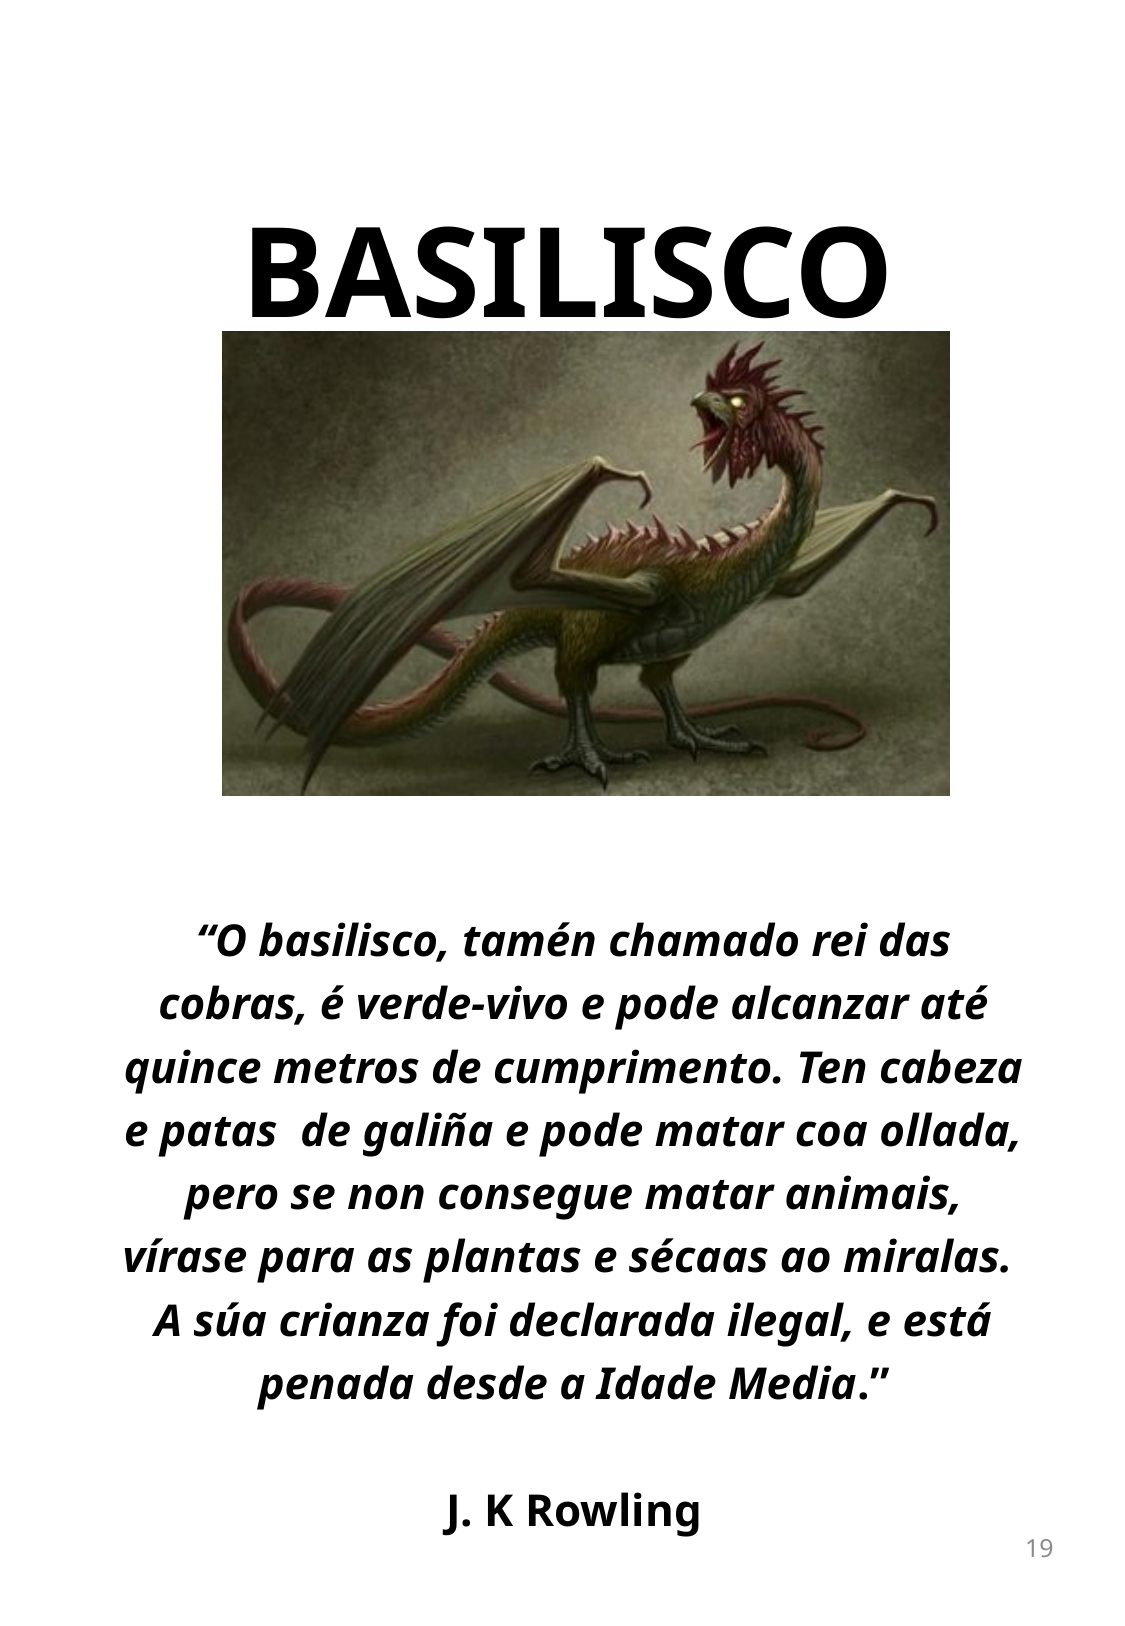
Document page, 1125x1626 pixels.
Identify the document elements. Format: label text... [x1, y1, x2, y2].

slide_number 19 [806, 1506, 1069, 1593]
title BASILISCO [46, 167, 1090, 368]
picture [222, 331, 950, 796]
text_box “O basilisco, tamén chamado rei das cobras, é verde-vivo e pode alcanzar até quince metros de cumprimento. Ten cabeza e patas de galiña e pode matar coa ollada, pero se non consegue matar animais, vírase para as plantas e sécaas ao miralas. A súa crianza foi declarada ilegal, e está penada desde a Idade Media.” J. K Rowling [117, 894, 1032, 1539]
